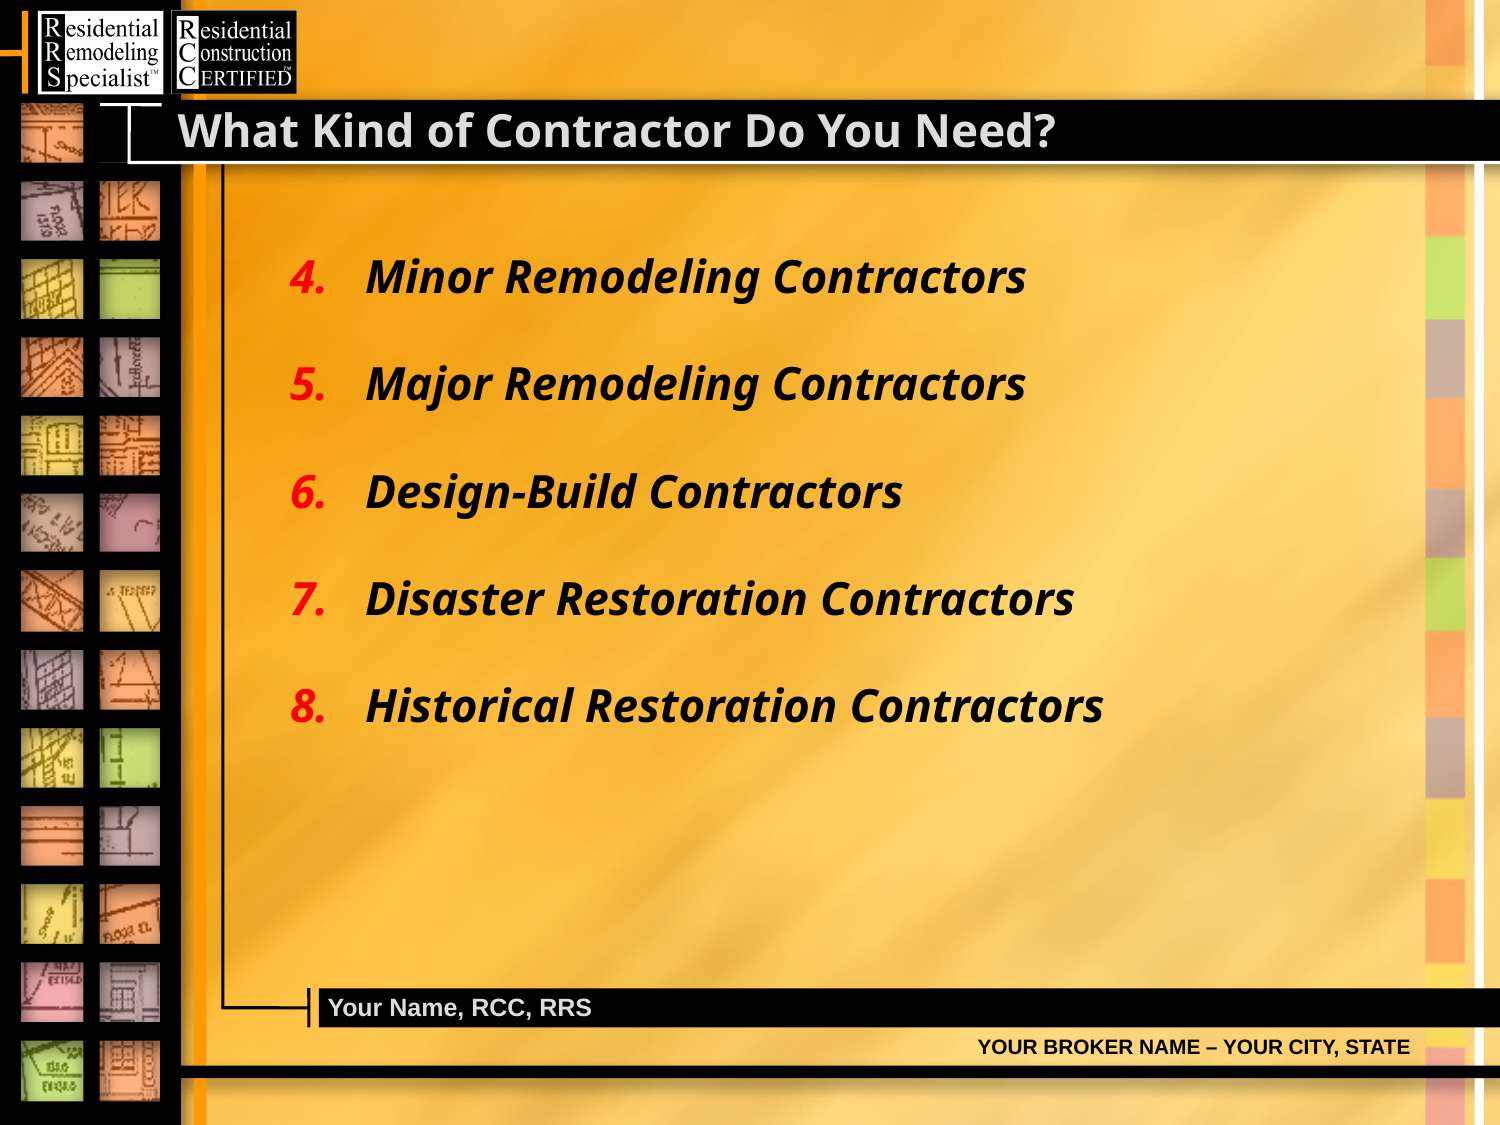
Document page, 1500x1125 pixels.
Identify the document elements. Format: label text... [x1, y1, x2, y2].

picture [100, 260, 160, 319]
picture [207, 165, 1474, 1065]
picture [100, 181, 160, 240]
picture [21, 729, 83, 787]
picture [21, 1041, 83, 1101]
list Minor Remodeling Contractors Major Remodeling Contractors Design-Build Contractors Disaster Restoration Contractors Historical Restoration Contractors [275, 212, 1400, 975]
picture [21, 416, 83, 475]
picture [100, 729, 160, 787]
picture [181, 165, 193, 1065]
picture [100, 650, 160, 709]
picture [21, 338, 83, 397]
picture [1484, 1028, 1500, 1065]
picture [21, 963, 83, 1022]
picture [100, 1041, 160, 1101]
picture [171, 0, 1474, 99]
picture [100, 807, 160, 865]
title What Kind of Contractor Do You Need? [162, 99, 1475, 160]
picture [21, 103, 83, 162]
picture [1484, 165, 1500, 988]
picture [21, 260, 83, 319]
picture [207, 1079, 1474, 1125]
picture [1484, 0, 1500, 99]
picture [100, 494, 160, 551]
footer Your Name, RCC, RRS [312, 984, 1413, 1025]
picture [21, 650, 83, 709]
picture [21, 494, 83, 551]
picture [1484, 1079, 1500, 1125]
picture [181, 1079, 193, 1125]
picture [100, 885, 160, 943]
picture [100, 338, 160, 397]
picture [21, 807, 83, 865]
picture [37, 10, 164, 95]
picture [100, 963, 160, 1022]
picture [100, 416, 160, 475]
picture [21, 571, 83, 631]
picture [21, 885, 83, 943]
picture [100, 571, 160, 631]
picture [21, 181, 83, 240]
